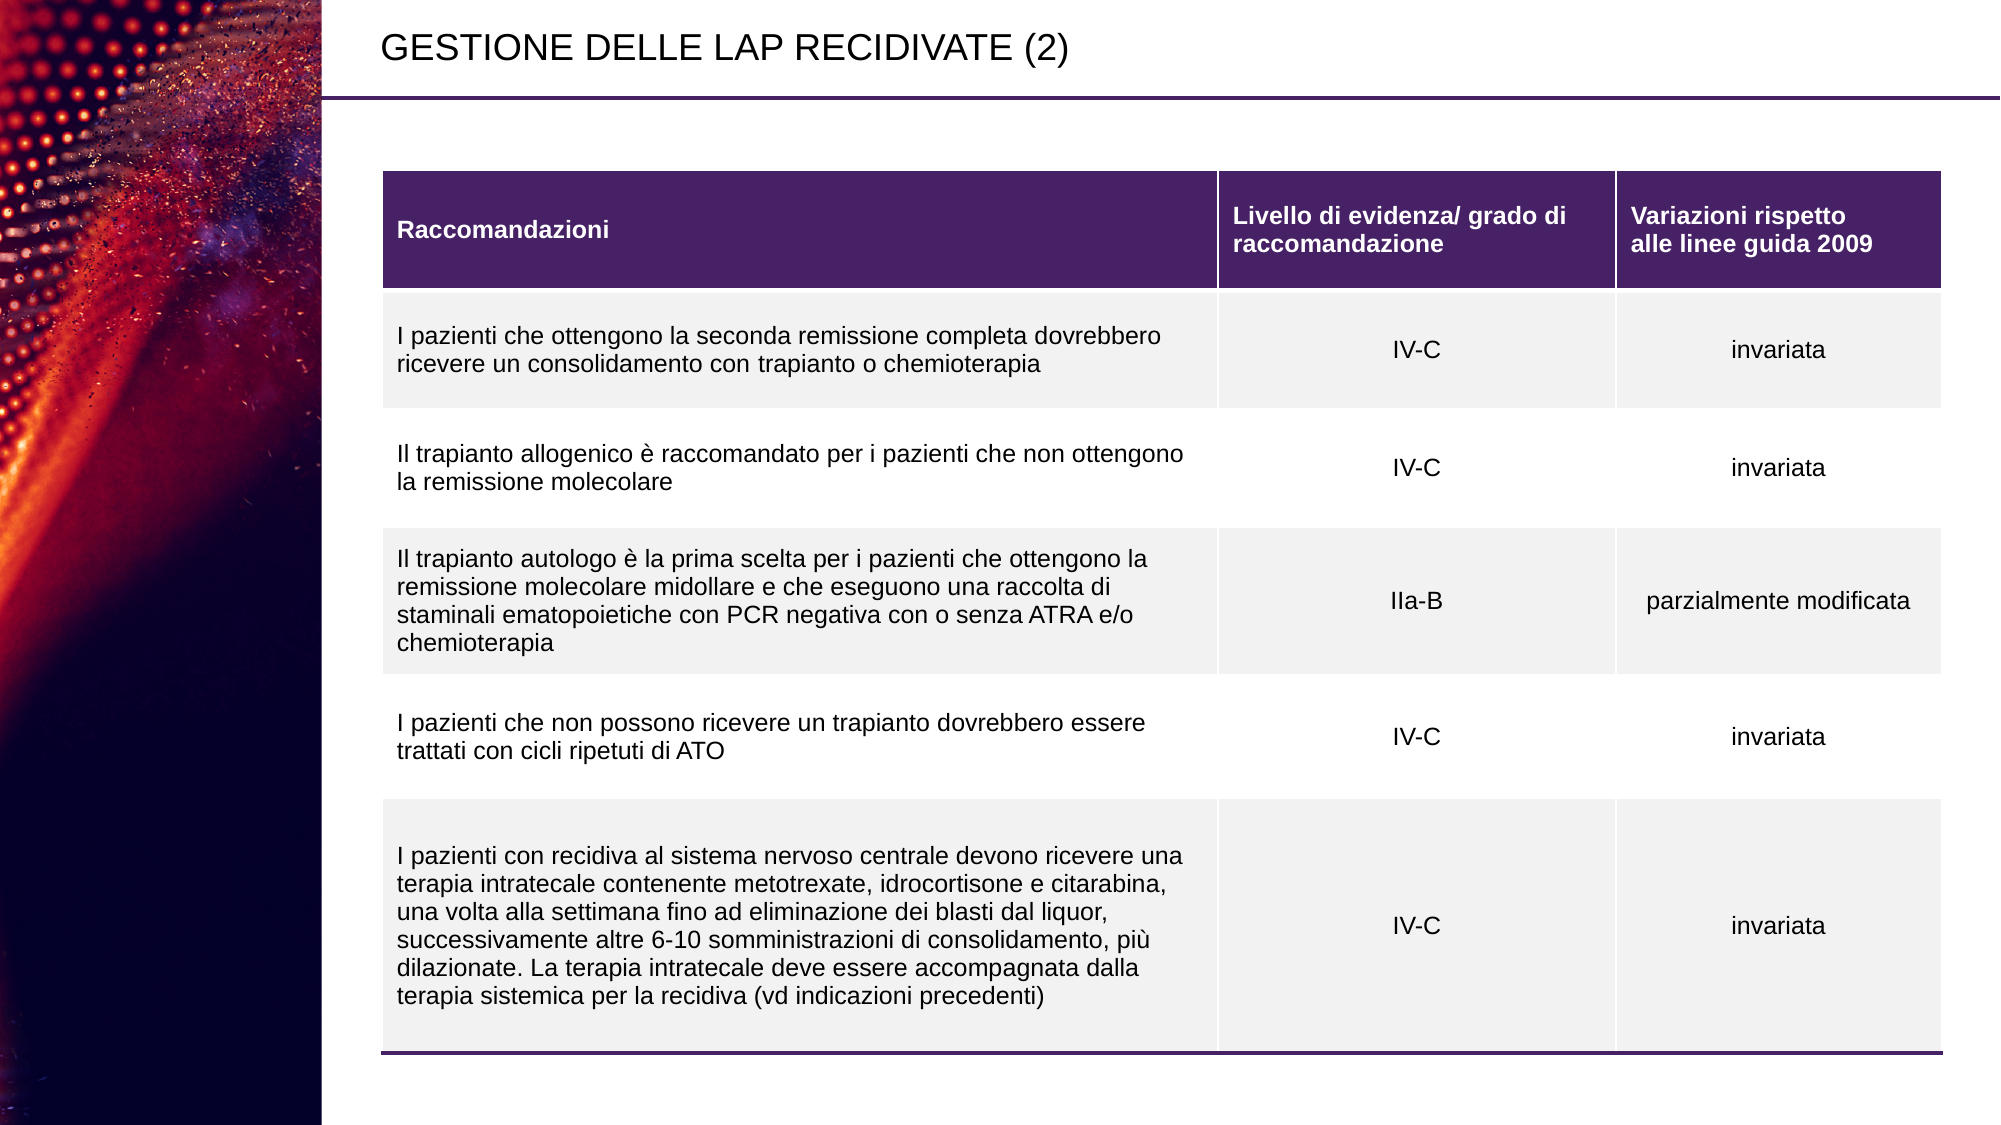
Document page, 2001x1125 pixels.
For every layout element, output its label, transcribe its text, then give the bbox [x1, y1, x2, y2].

table_cell invariata [1617, 293, 1941, 408]
table_cell Il trapianto allogenico è raccomandato per i pazienti che non ottengono la remissione molecolare [383, 410, 1217, 526]
table_cell invariata [1617, 799, 1941, 1051]
table_header Raccomandazioni [383, 171, 1217, 288]
title GESTIONE DELLE LAP RECIDIVATE (2) [365, 0, 2000, 98]
table_cell IV-C [1219, 410, 1615, 526]
table_cell I pazienti che non possono ricevere un trapianto dovrebbero essere trattati con cicli ripetuti di ATO [383, 675, 1217, 798]
table_cell I pazienti che ottengono la seconda remissione completa dovrebbero ricevere un consolidamento con trapianto o chemioterapia [383, 293, 1217, 408]
table_cell invariata [1617, 410, 1941, 526]
table_cell IV-C [1219, 293, 1615, 408]
table_cell invariata [1617, 675, 1941, 798]
table_cell IIa-B [1219, 528, 1615, 674]
table_cell IV-C [1219, 799, 1615, 1051]
table_cell IV-C [1219, 675, 1615, 798]
table_cell I pazienti con recidiva al sistema nervoso centrale devono ricevere una terapia intratecale contenente metotrexate, idrocortisone e citarabina, una volta alla settimana fino ad eliminazione dei blasti dal liquor, successivamente altre 6-10 somministrazioni di consolidamento, più dilazionate. La terapia intratecale deve essere accompagnata dalla terapia sistemica per la recidiva (vd indicazioni precedenti) [383, 799, 1217, 1051]
table_cell parzialmente modificata [1617, 528, 1941, 674]
table_header Livello di evidenza/ grado di raccomandazione [1219, 171, 1615, 288]
table_header Variazioni rispetto alle linee guida 2009 [1617, 171, 1941, 288]
picture [0, 0, 322, 1125]
table_cell Il trapianto autologo è la prima scelta per i pazienti che ottengono la remissione molecolare midollare e che eseguono una raccolta di staminali ematopoietiche con PCR negativa con o senza ATRA e/o chemioterapia [383, 528, 1217, 674]
